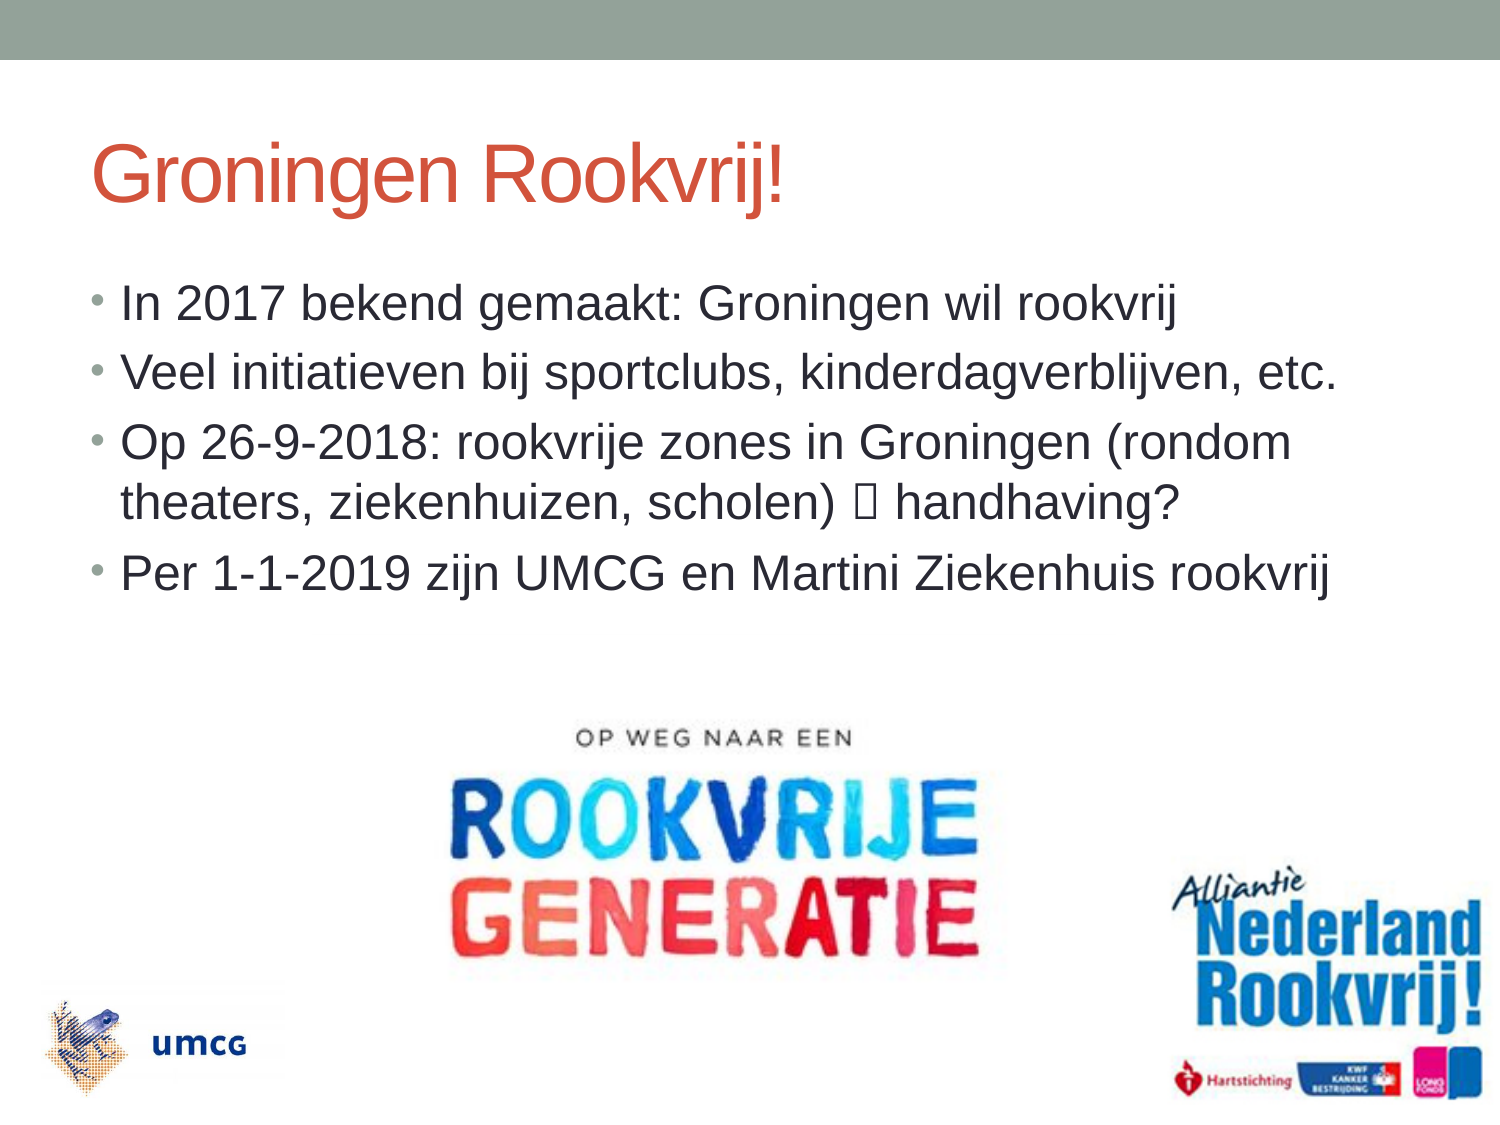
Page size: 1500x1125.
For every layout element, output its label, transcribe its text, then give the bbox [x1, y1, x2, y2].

title Groningen Rookvrij! [75, 87, 1425, 250]
picture [41, 980, 286, 1119]
picture [1155, 853, 1500, 1108]
list In 2017 bekend gemaakt: Groningen wil rookvrij Veel initiatieven bij sportclubs, kinderdagverblijven, etc. Op 26-9-2018: rookvrije zones in Groningen (rondom theaters, ziekenhuizen, scholen)  handhaving? Per 1-1-2019 zijn UMCG en Martini Ziekenhuis rookvrij [75, 262, 1425, 1063]
picture [312, 633, 1116, 1085]
